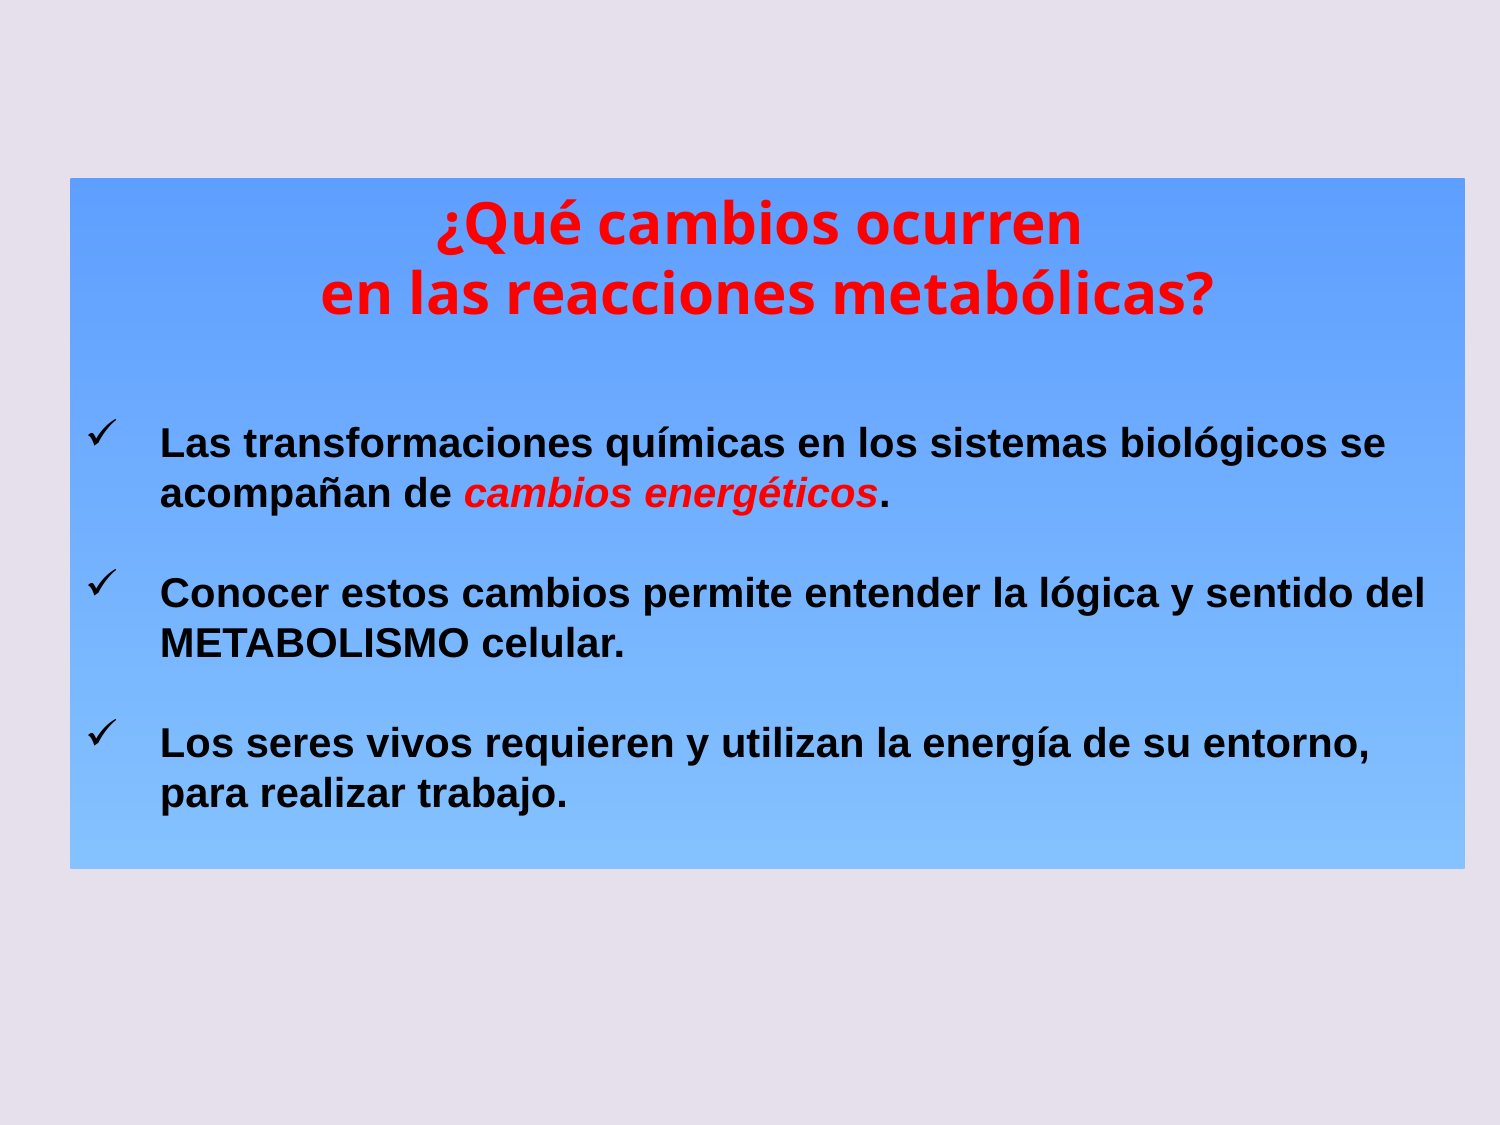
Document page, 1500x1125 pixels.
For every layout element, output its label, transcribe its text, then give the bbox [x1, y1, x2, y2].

text_box ¿Qué cambios ocurren en las reacciones metabólicas? Las transformaciones químicas en los sistemas biológicos se acompañan de cambios energéticos. Conocer estos cambios permite entender la lógica y sentido del METABOLISMO celular. Los seres vivos requieren y utilizan la energía de su entorno, para realizar trabajo. [70, 178, 1465, 869]
